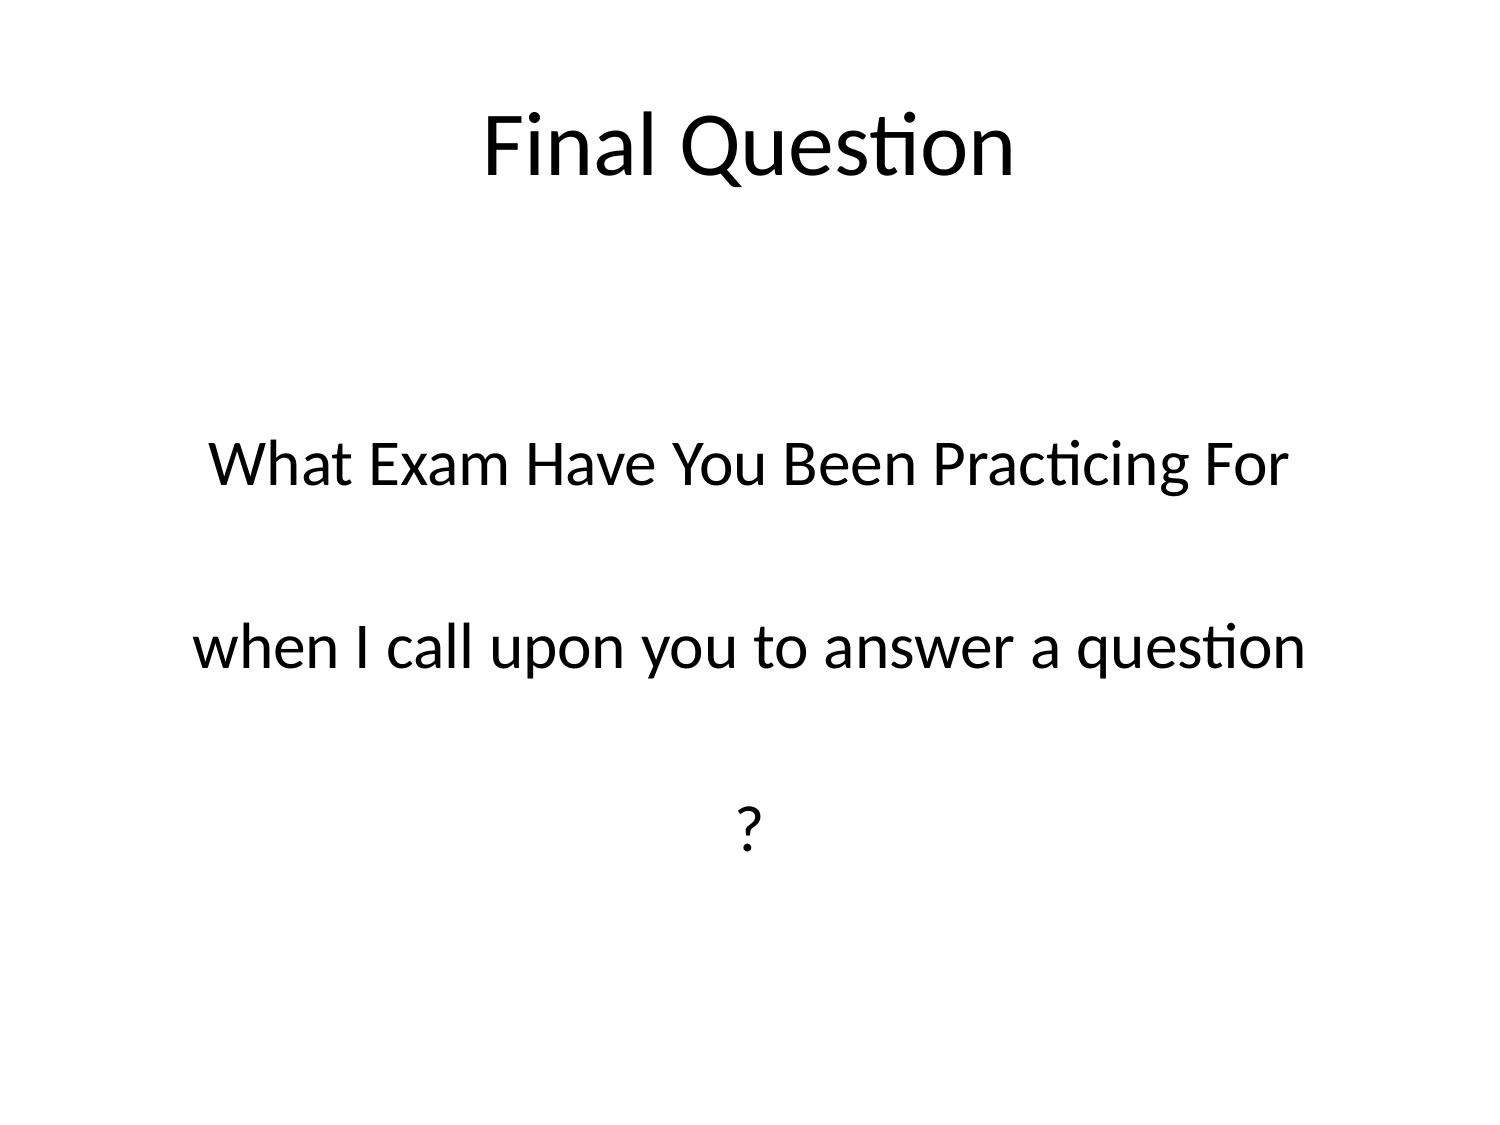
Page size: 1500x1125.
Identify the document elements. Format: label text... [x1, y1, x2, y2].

title Final Question [75, 45, 1425, 233]
list What Exam Have You Been Practicing For when I call upon you to answer a question ? [75, 412, 1425, 875]
